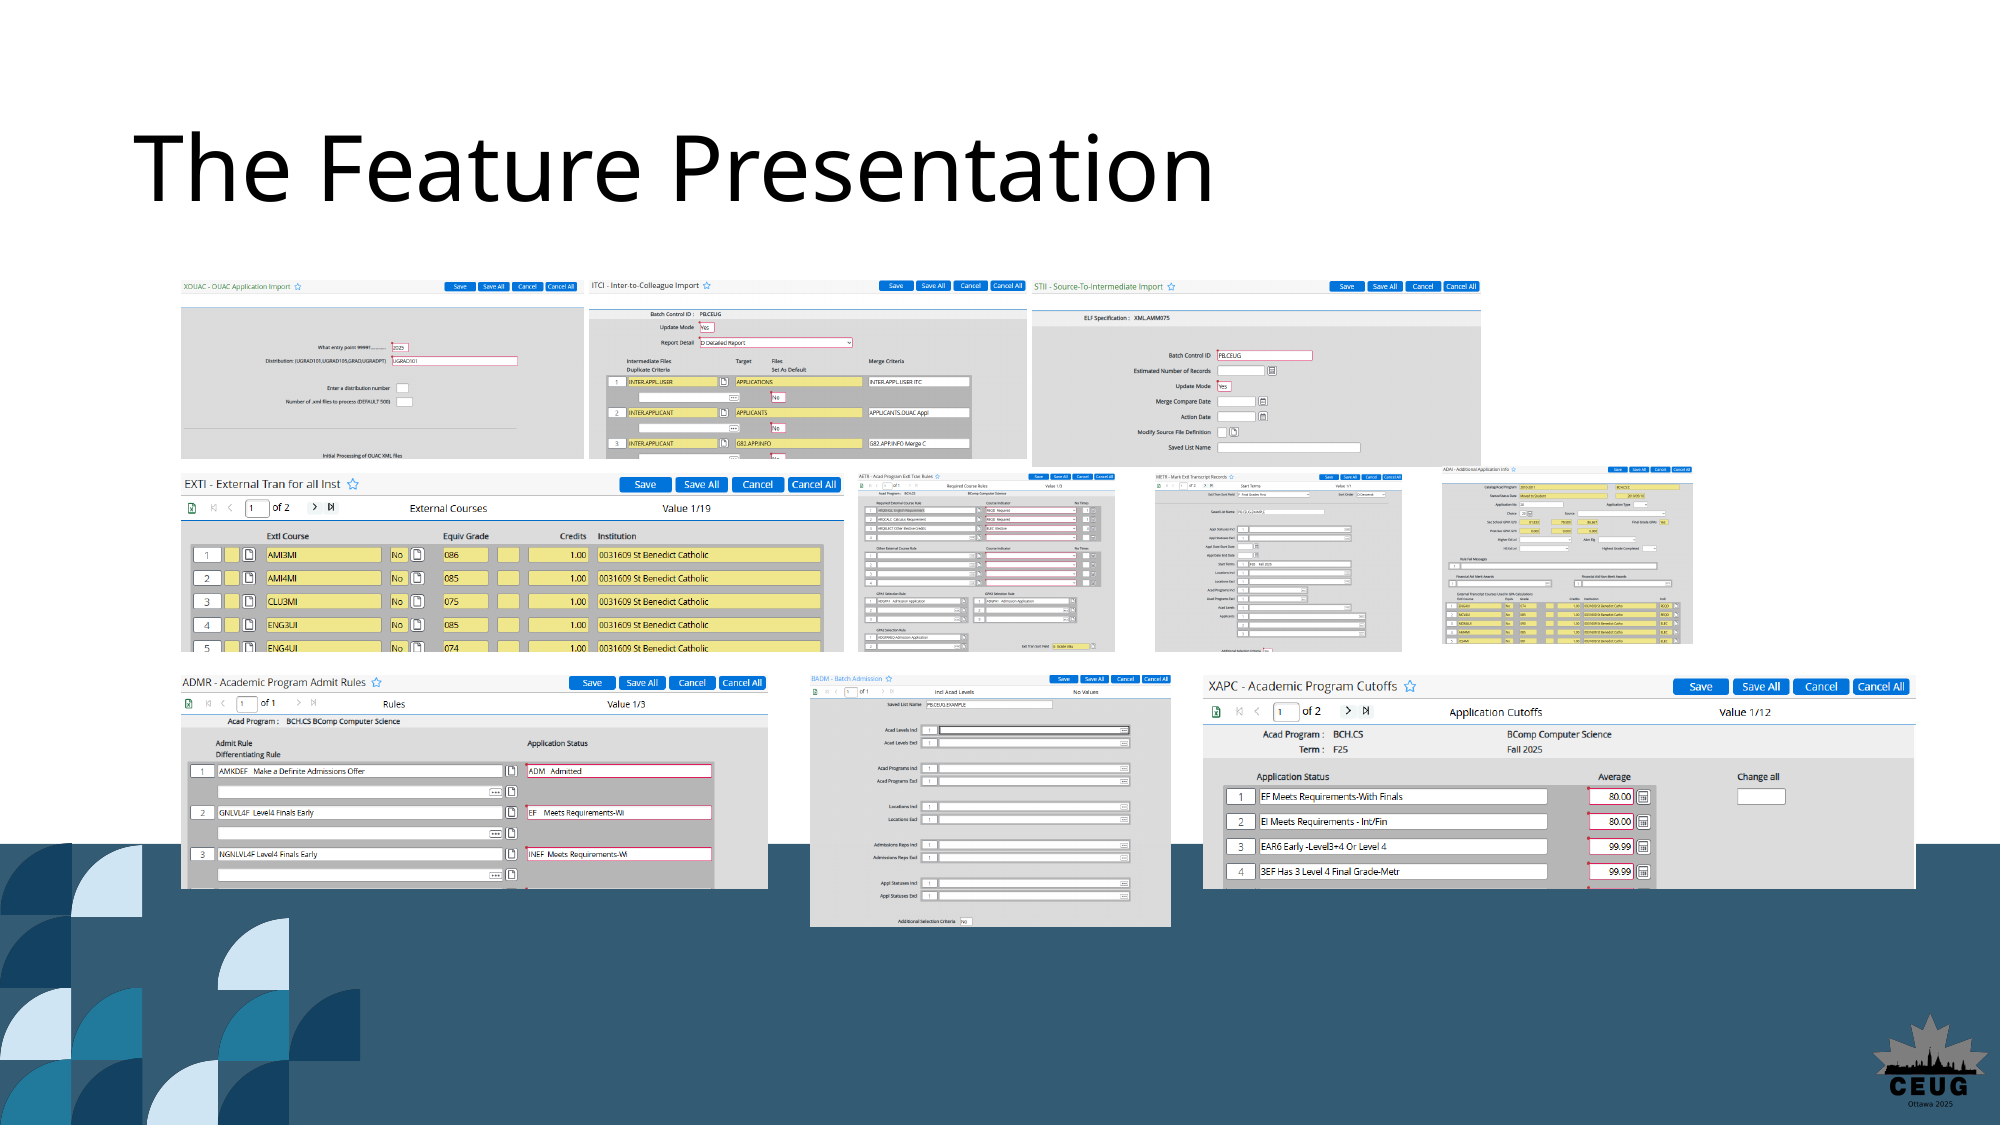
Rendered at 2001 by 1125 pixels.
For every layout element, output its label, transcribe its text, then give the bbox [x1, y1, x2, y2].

picture [589, 280, 1028, 459]
picture [1872, 1013, 1989, 1110]
picture [0, 843, 143, 1125]
picture [809, 675, 1172, 928]
picture [1031, 280, 1694, 645]
picture [1202, 675, 1917, 889]
picture [857, 472, 1115, 652]
picture [180, 280, 585, 459]
title The Feature Presentation [74, 63, 1278, 281]
picture [180, 675, 769, 889]
picture [180, 472, 845, 652]
picture [146, 918, 361, 1125]
picture [1155, 472, 1402, 652]
